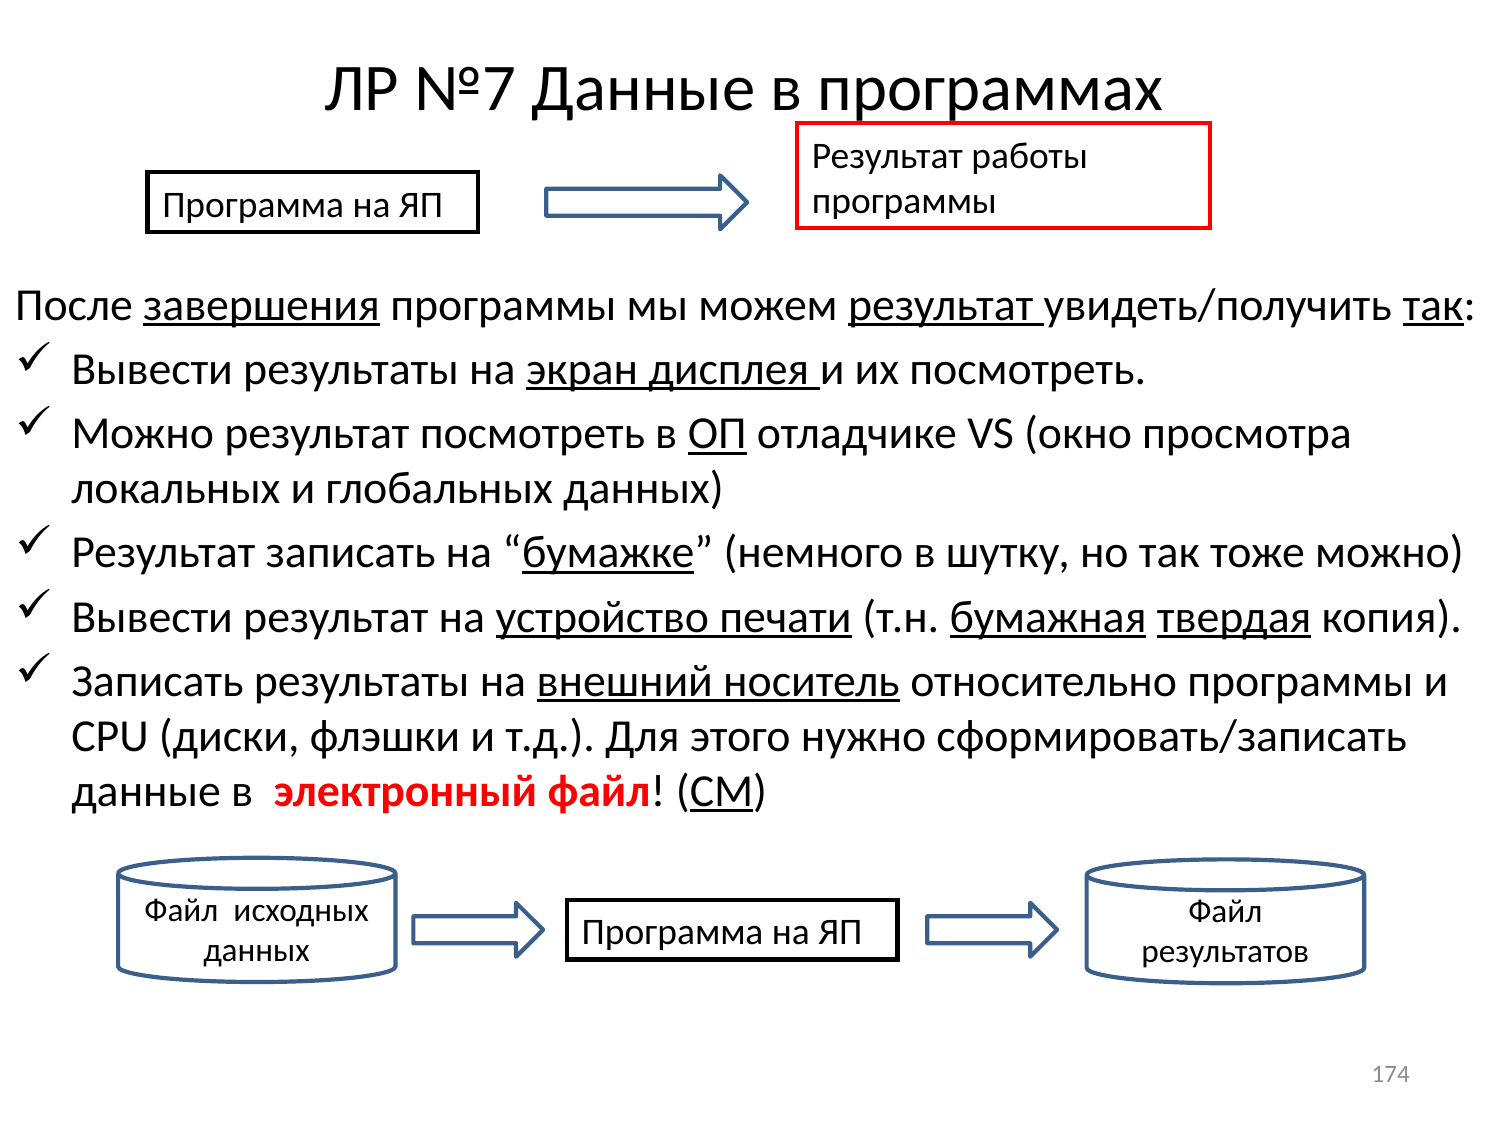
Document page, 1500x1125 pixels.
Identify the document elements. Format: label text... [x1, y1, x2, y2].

text_box Файл результатов [1084, 857, 1367, 986]
text_box [544, 173, 750, 232]
text_box Программа на ЯП [566, 899, 898, 960]
title ЛР №7 Данные в программах [135, 19, 1353, 113]
text_box Результат работы программы [797, 123, 1211, 228]
slide_number 174 [1074, 1042, 1425, 1103]
text_box [29, 113, 1453, 173]
text_box [411, 900, 546, 959]
text_box [925, 900, 1060, 959]
text_box После завершения программы мы можем результат увидеть/получить так: Вывести результаты на экран дисплея и их посмотреть. Можно результат посмотреть в ОП отладчике VS (окно просмотра локальных и глобальных данных) Результат записать на “бумажке” (немного в шутку, но так тоже можно) Вывести результат на устройство печати (т.н. бумажная твердая копия). Записать результаты на внешний носитель относительно программы и CPU (диски, флэшки и т.д.). Для этого нужно сформировать/записать данные в электронный файл! (СМ) [0, 267, 1500, 858]
text_box Программа на ЯП [147, 172, 479, 233]
text_box Файл исходных данных [116, 855, 398, 985]
